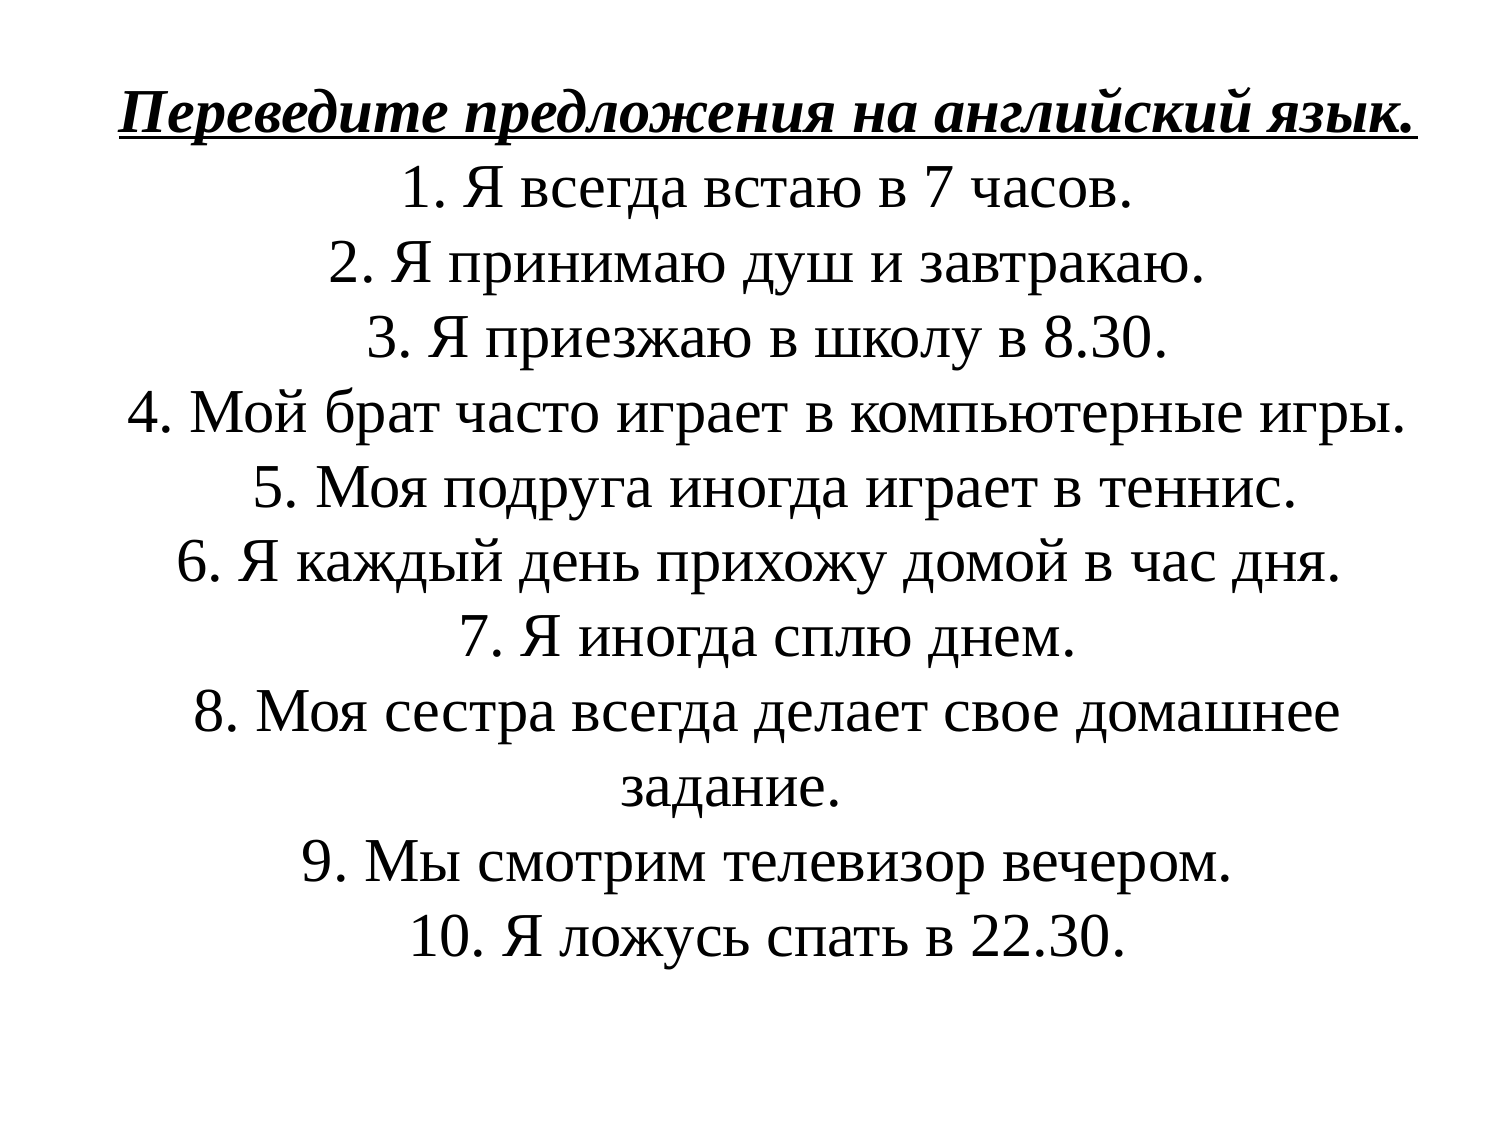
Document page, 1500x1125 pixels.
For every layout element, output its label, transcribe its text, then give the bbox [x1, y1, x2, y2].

text_box Переведите предложения на английский язык. 1. Я всегда встаю в 7 часов. 2. Я принимаю душ и завтракаю. 3. Я приезжаю в школу в 8.30. 4. Мой брат часто играет в компьютерные игры. 5. Моя подруга иногда играет в теннис. 6. Я каждый день прихожу домой в час дня. 7. Я иногда сплю днем. 8. Моя сестра всегда делает свое домашнее задание. 9. Мы смотрим телевизор вечером. 10. Я ложусь спать в 22.30. [24, 62, 1438, 977]
